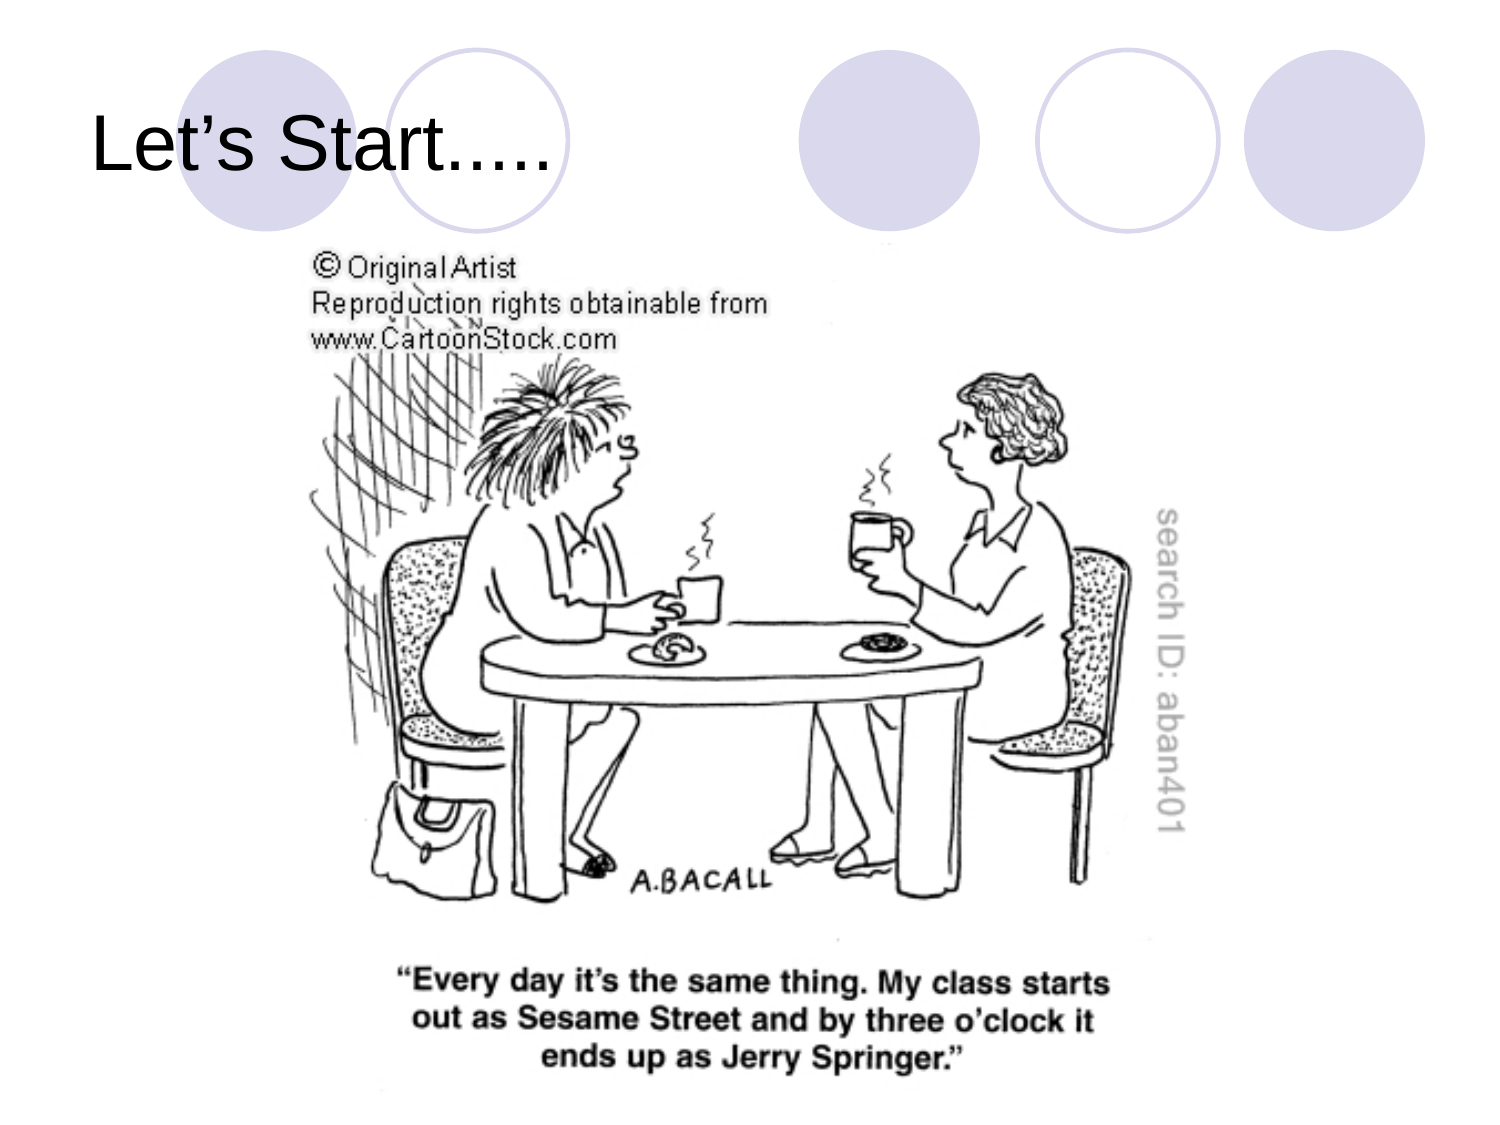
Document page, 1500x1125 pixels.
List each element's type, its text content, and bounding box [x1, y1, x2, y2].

title Let’s Start..... [74, 44, 1426, 233]
picture [300, 243, 1188, 1104]
